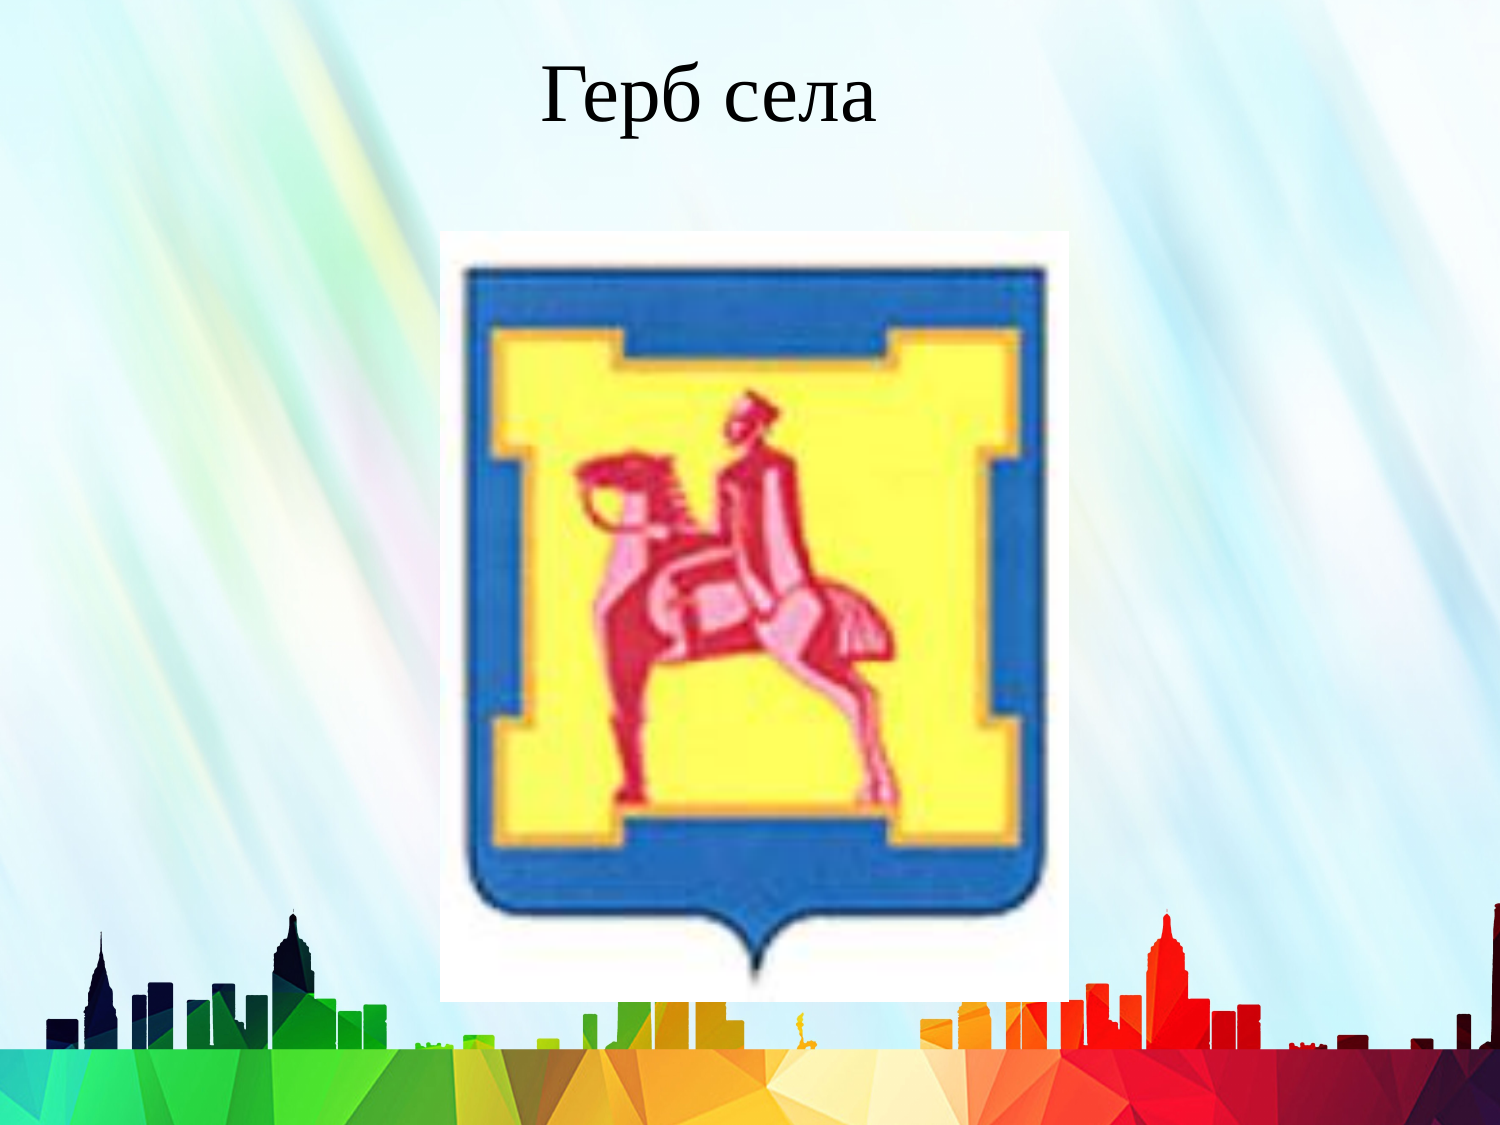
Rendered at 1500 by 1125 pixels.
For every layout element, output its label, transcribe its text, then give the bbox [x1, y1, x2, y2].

text_box Герб села [525, 30, 954, 146]
picture [0, 0, 1500, 1125]
